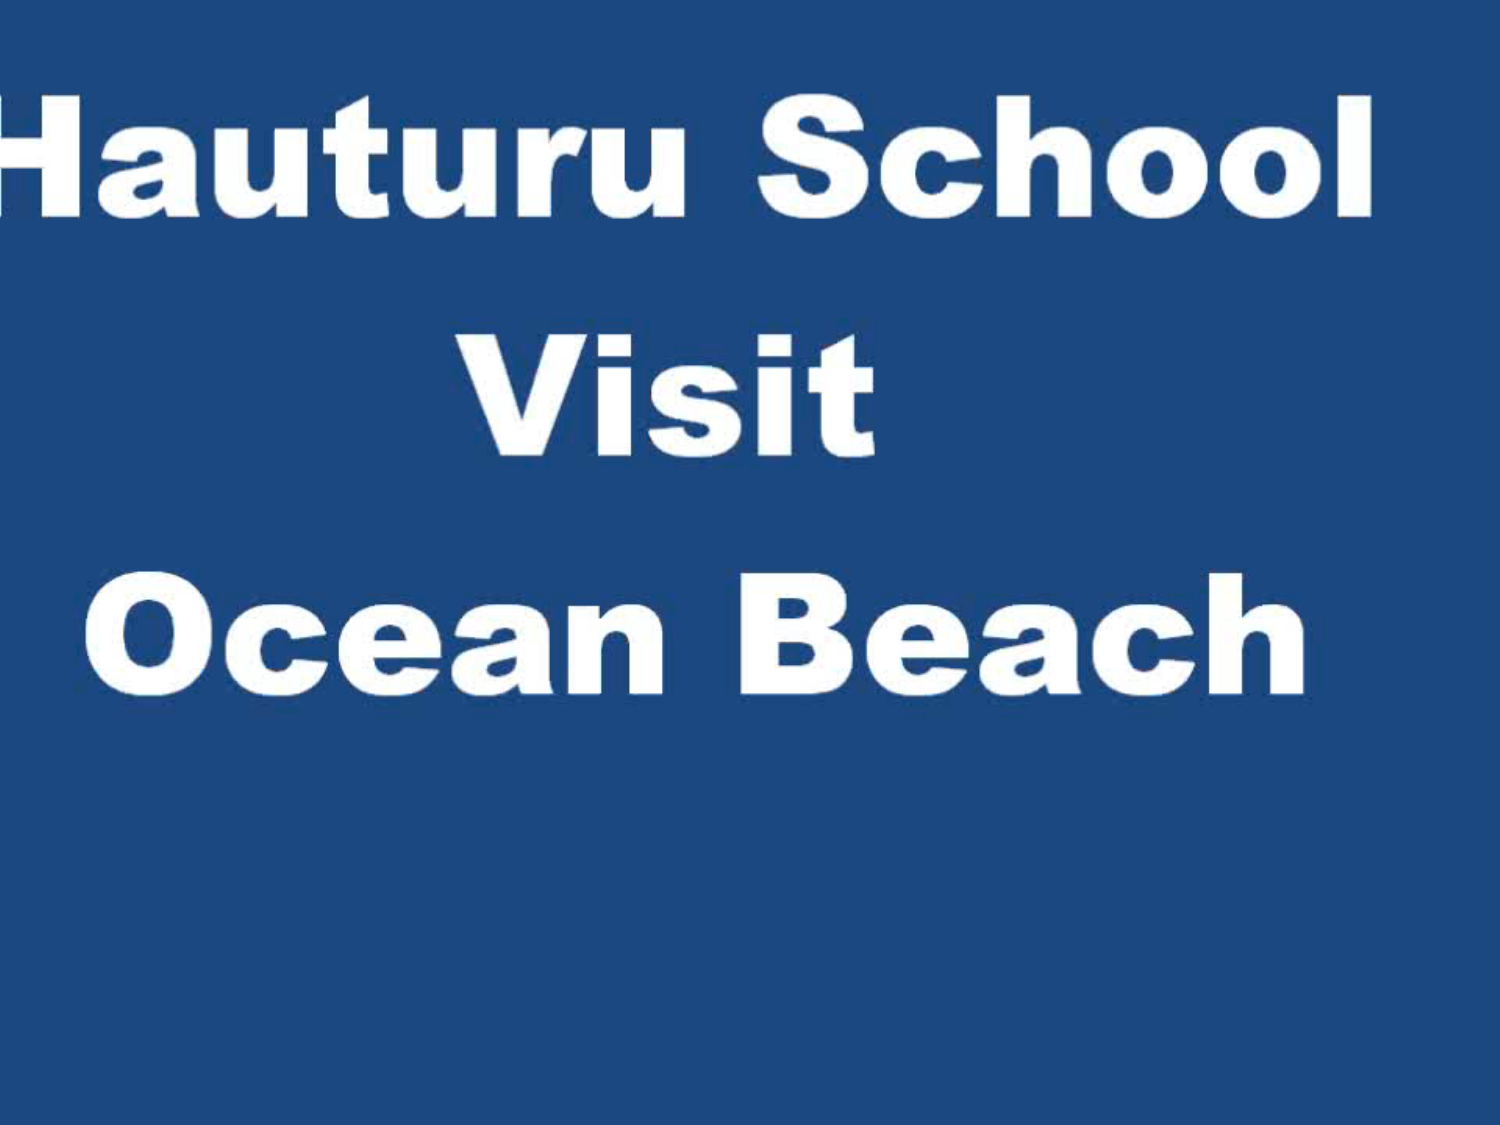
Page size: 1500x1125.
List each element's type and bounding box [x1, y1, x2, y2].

text_box [0, 0, 1500, 1125]
